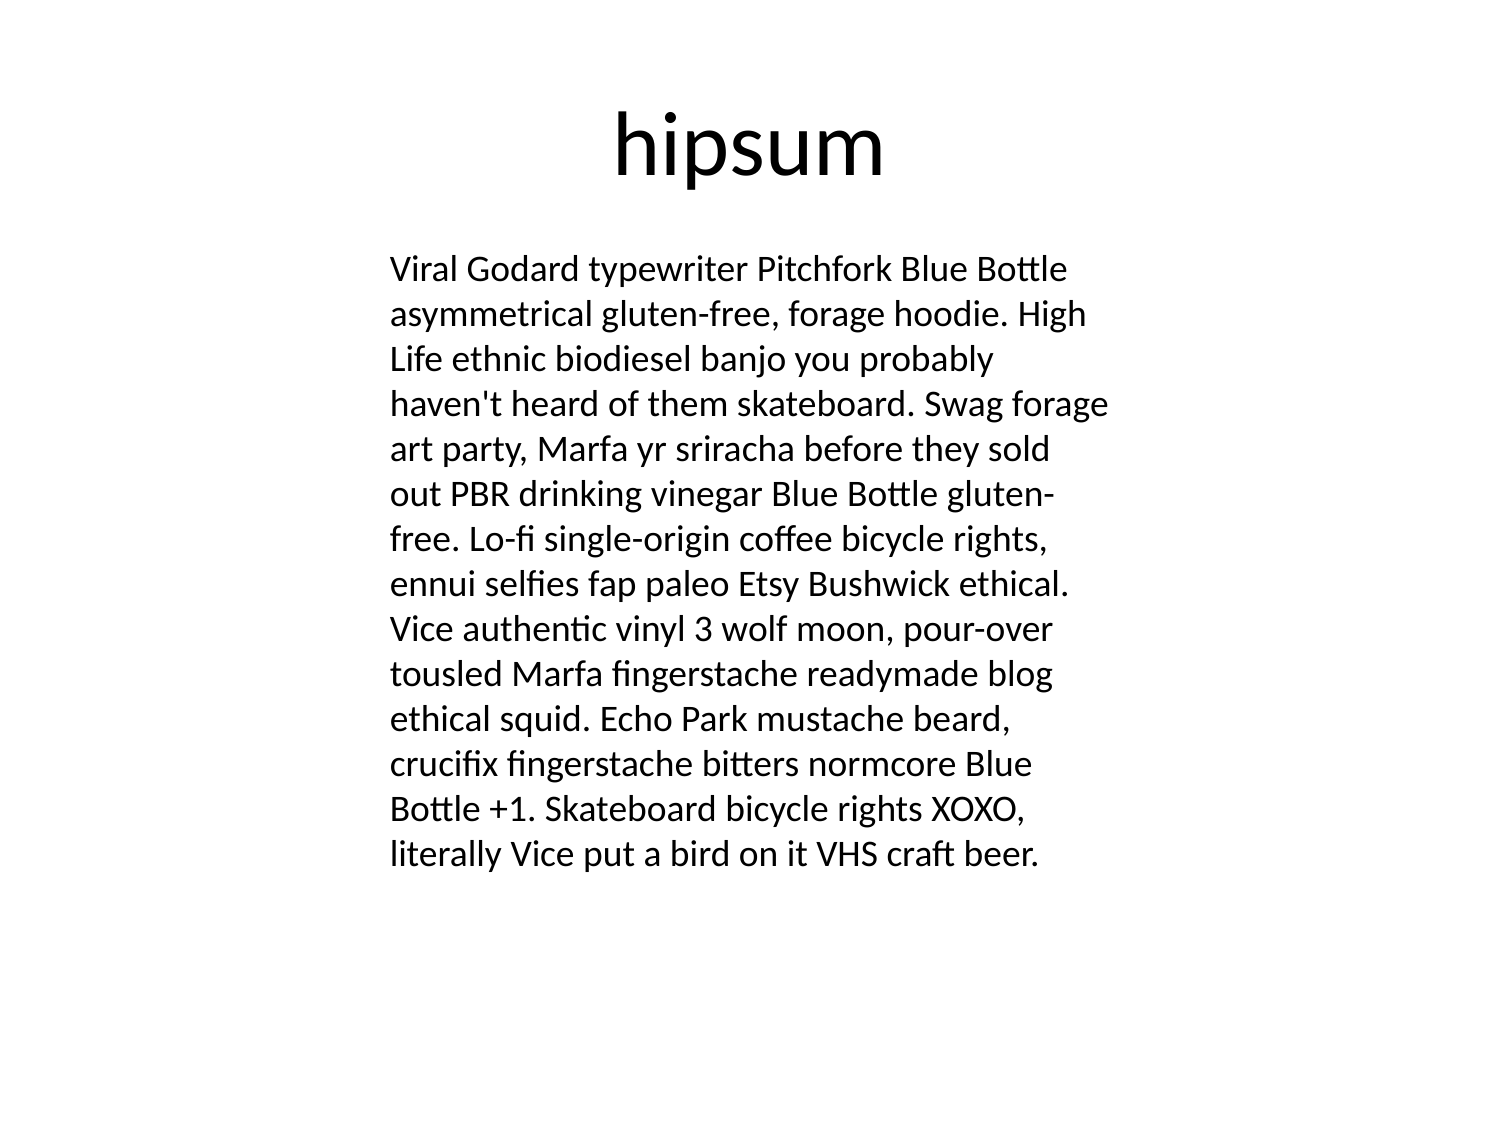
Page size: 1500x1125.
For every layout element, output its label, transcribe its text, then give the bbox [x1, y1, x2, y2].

text_box Viral Godard typewriter Pitchfork Blue Bottle asymmetrical gluten-free, forage hoodie. High Life ethnic biodiesel banjo you probably haven't heard of them skateboard. Swag forage art party, Marfa yr sriracha before they sold out PBR drinking vinegar Blue Bottle gluten-free. Lo-fi single-origin coffee bicycle rights, ennui selfies fap paleo Etsy Bushwick ethical. Vice authentic vinyl 3 wolf moon, pour-over tousled Marfa fingerstache readymade blog ethical squid. Echo Park mustache beard, crucifix fingerstache bitters normcore Blue Bottle +1. Skateboard bicycle rights XOXO, literally Vice put a bird on it VHS craft beer. [374, 236, 1125, 882]
title hipsum [75, 45, 1425, 233]
